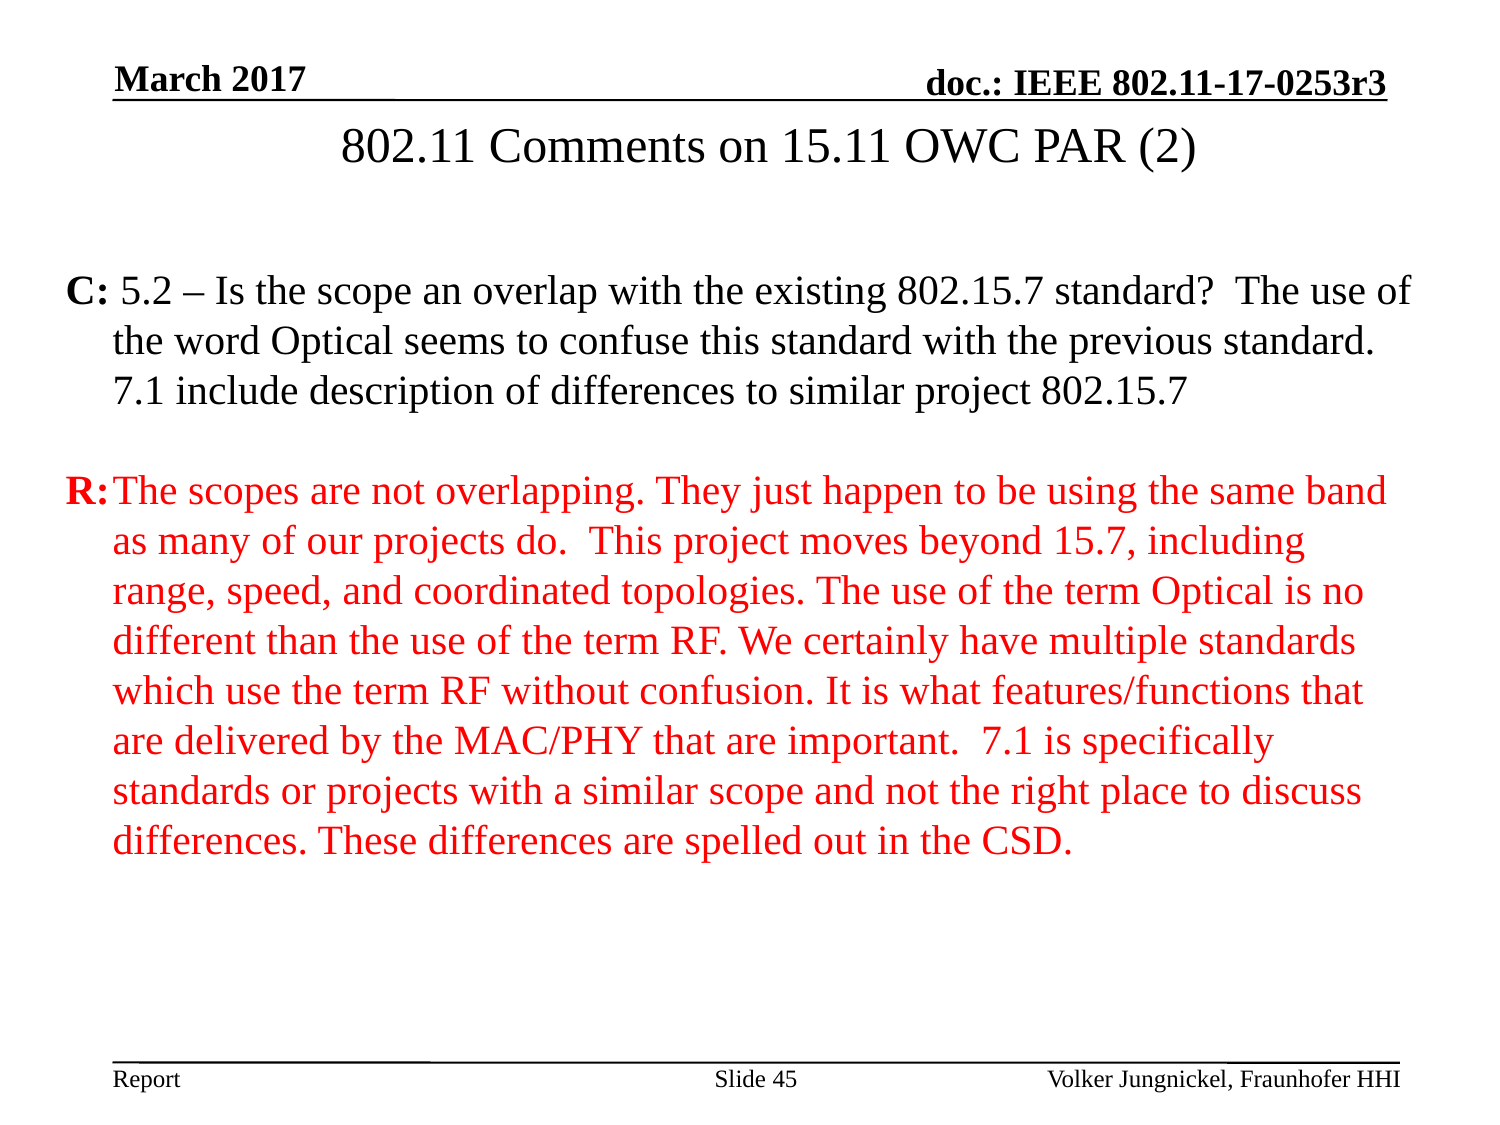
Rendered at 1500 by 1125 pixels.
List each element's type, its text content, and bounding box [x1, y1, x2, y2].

slide_number Slide 45 [712, 1061, 800, 1123]
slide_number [114, 54, 423, 100]
text_box 802.11 Comments on 15.11 OWC PAR (2) [112, 105, 1425, 200]
footer Volker Jungnickel, Fraunhofer HHI [878, 1061, 1402, 1093]
text_box C: 5.2 – Is the scope an overlap with the existing 802.15.7 standard? The use of the word Optical seems to confuse this standard with the previous standard. 7.1 include description of differences to similar project 802.15.7 R: The scopes are not overlapping. They just happen to be using the same band as many of our projects do. This project moves beyond 15.7, including range, speed, and coordinated topologies. The use of the term Optical is no different than the use of the term RF. We certainly have multiple standards which use the term RF without confusion. It is what features/functions that are delivered by the MAC/PHY that are important. 7.1 is specifically standards or projects with a similar scope and not the right place to discuss differences. These differences are spelled out in the CSD. [50, 255, 1428, 919]
